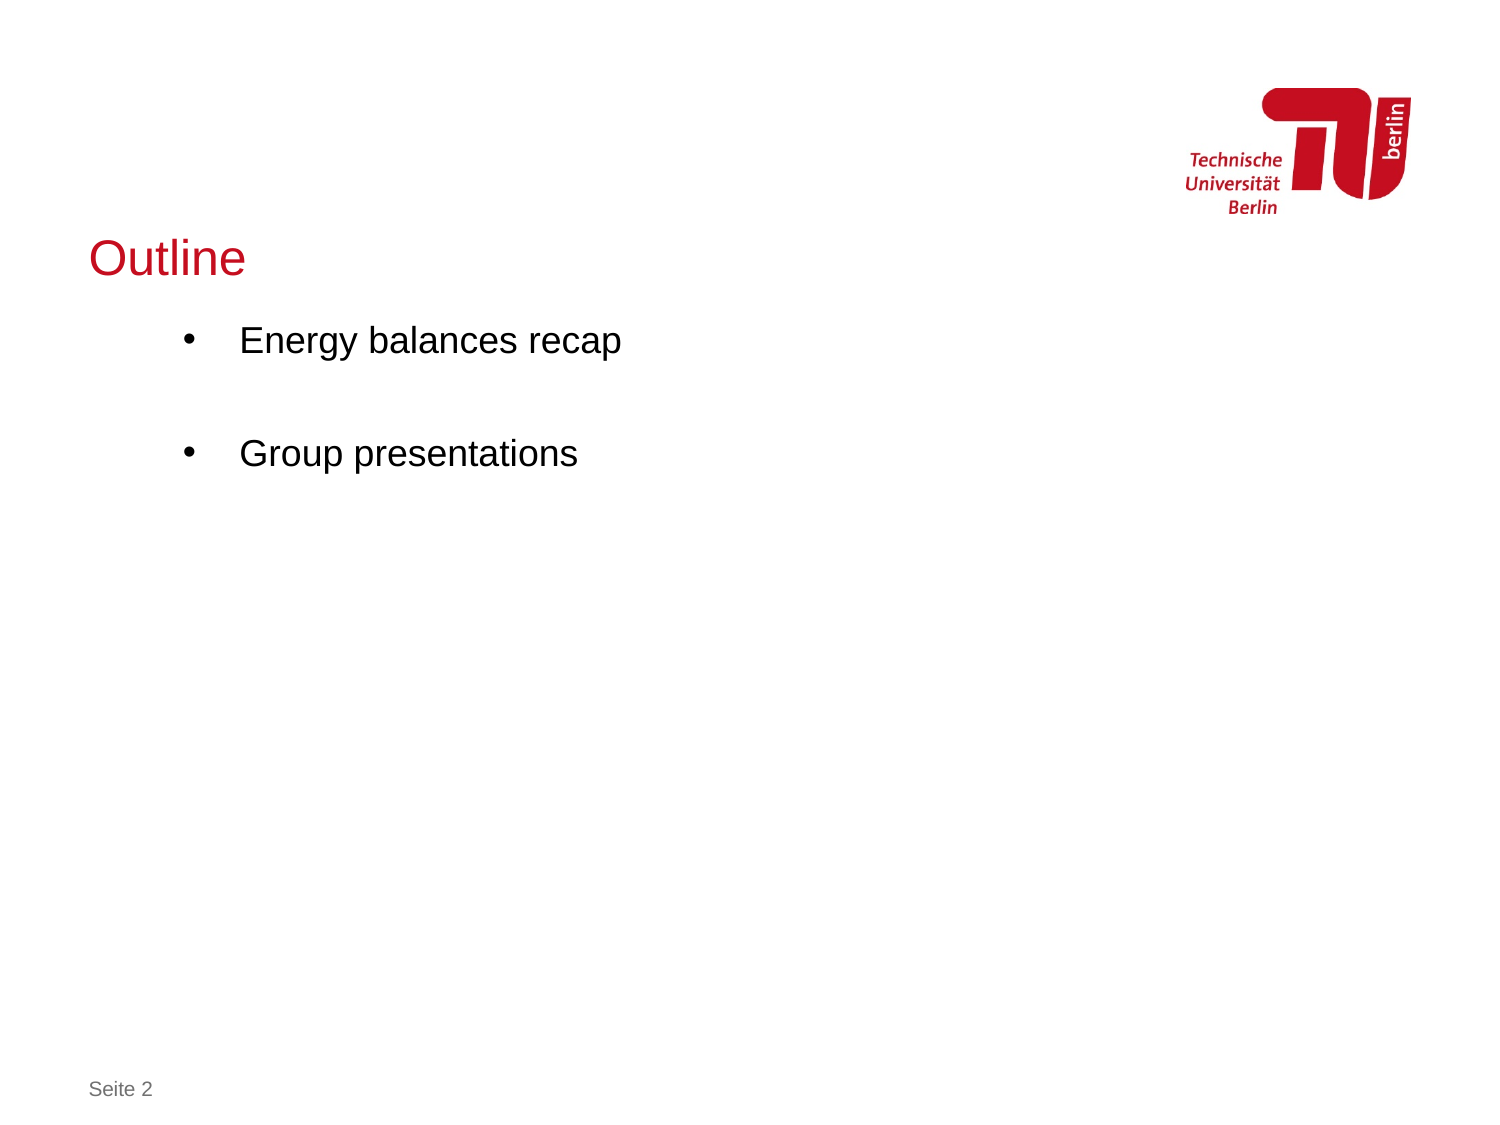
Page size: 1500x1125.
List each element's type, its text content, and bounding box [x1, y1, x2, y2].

title Outline [88, 226, 1411, 286]
slide_number Seite 2 [88, 1075, 1176, 1101]
picture [1186, 88, 1411, 214]
list Energy balances recap Group presentations [183, 315, 1294, 983]
